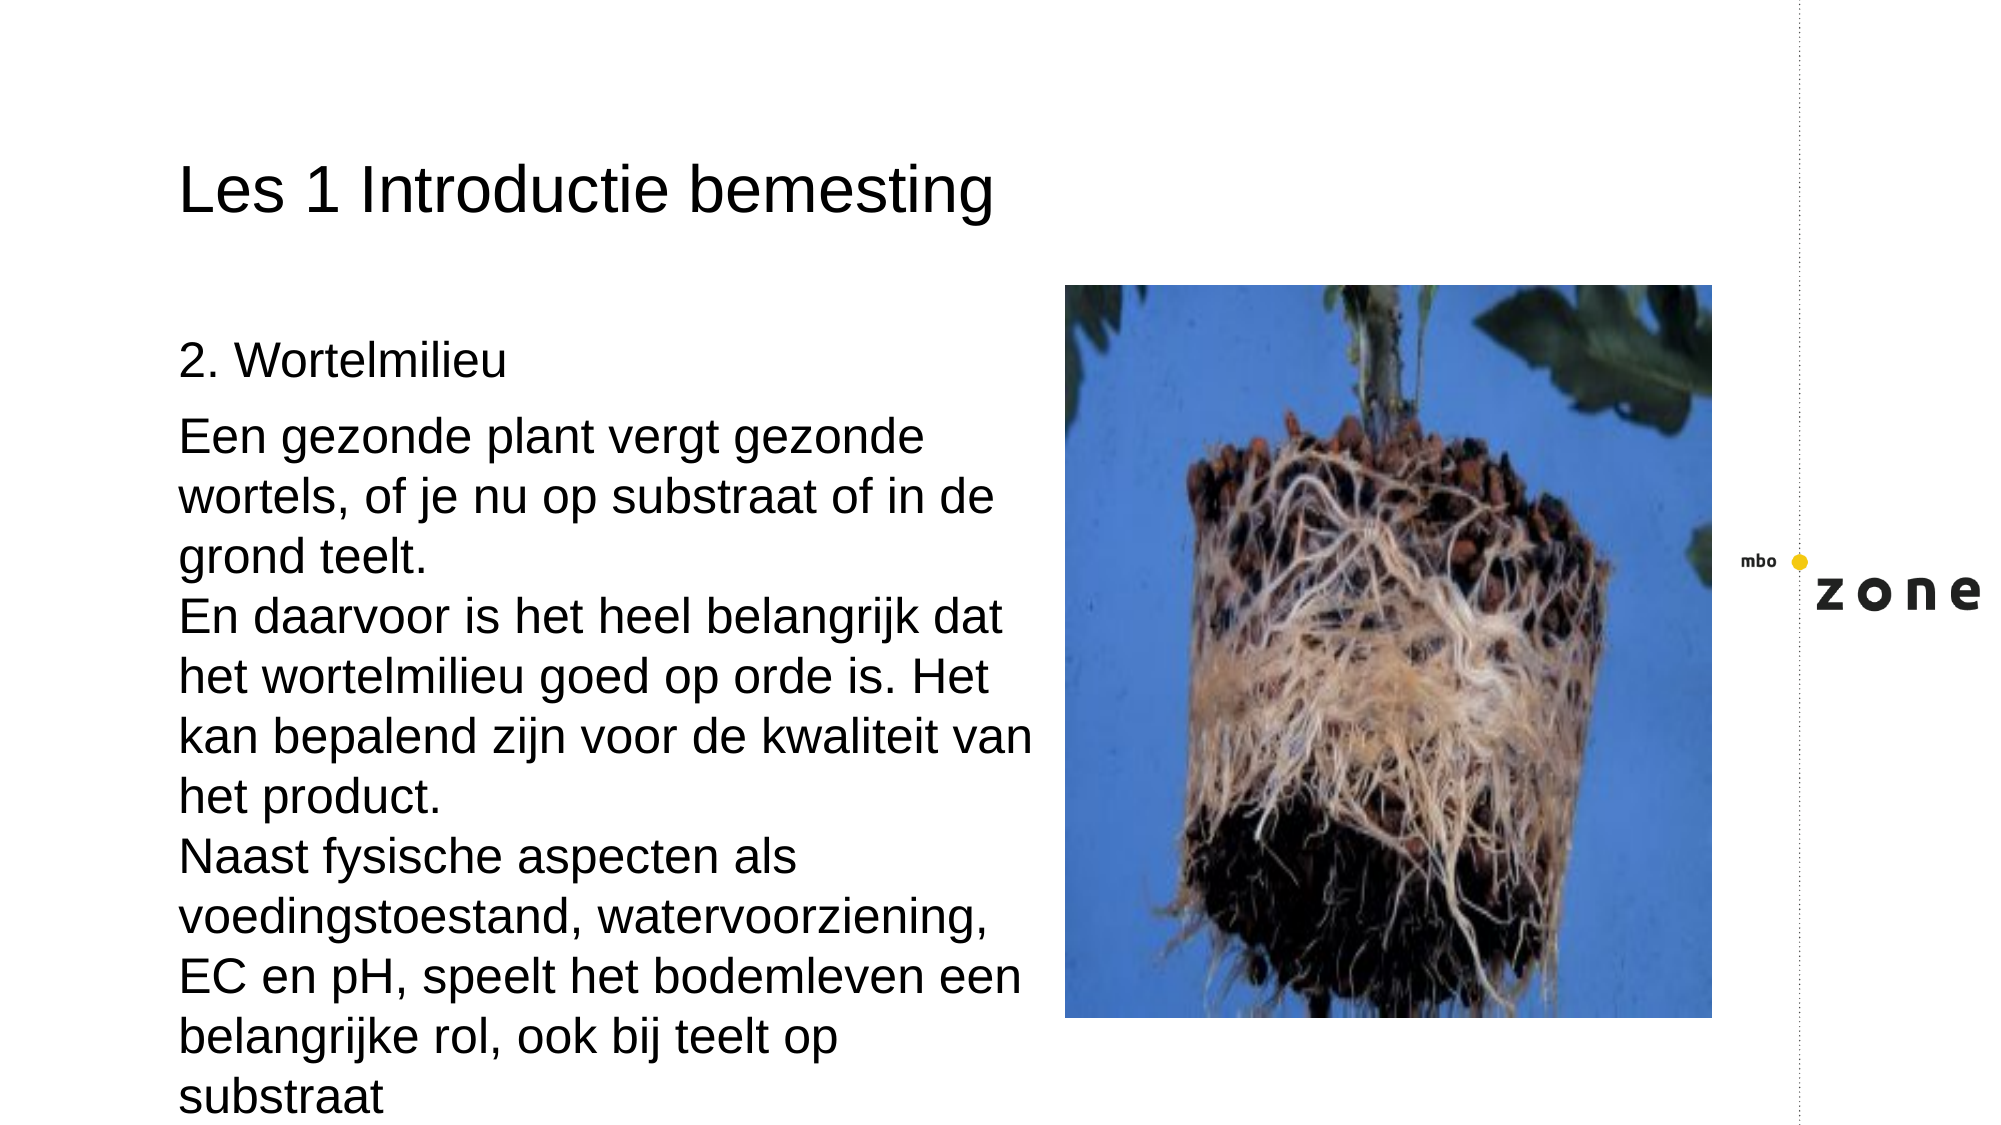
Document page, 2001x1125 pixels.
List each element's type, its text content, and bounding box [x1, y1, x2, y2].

text_box Les 1 Introductie bemesting [163, 138, 1666, 234]
picture [1065, 0, 2001, 1125]
text_box 2. Wortelmilieu [163, 320, 782, 396]
text_box Een gezonde plant vergt gezonde wortels, of je nu op substraat of in de grond teelt. En daarvoor is het heel belangrijk dat het wortelmilieu goed op orde is. Het kan bepalend zijn voor de kwaliteit van het product. Naast fysische aspecten als voedingstoestand, watervoorziening, EC en pH, speelt het bodemleven een belangrijke rol, ook bij teelt op substraat [163, 396, 1066, 1125]
